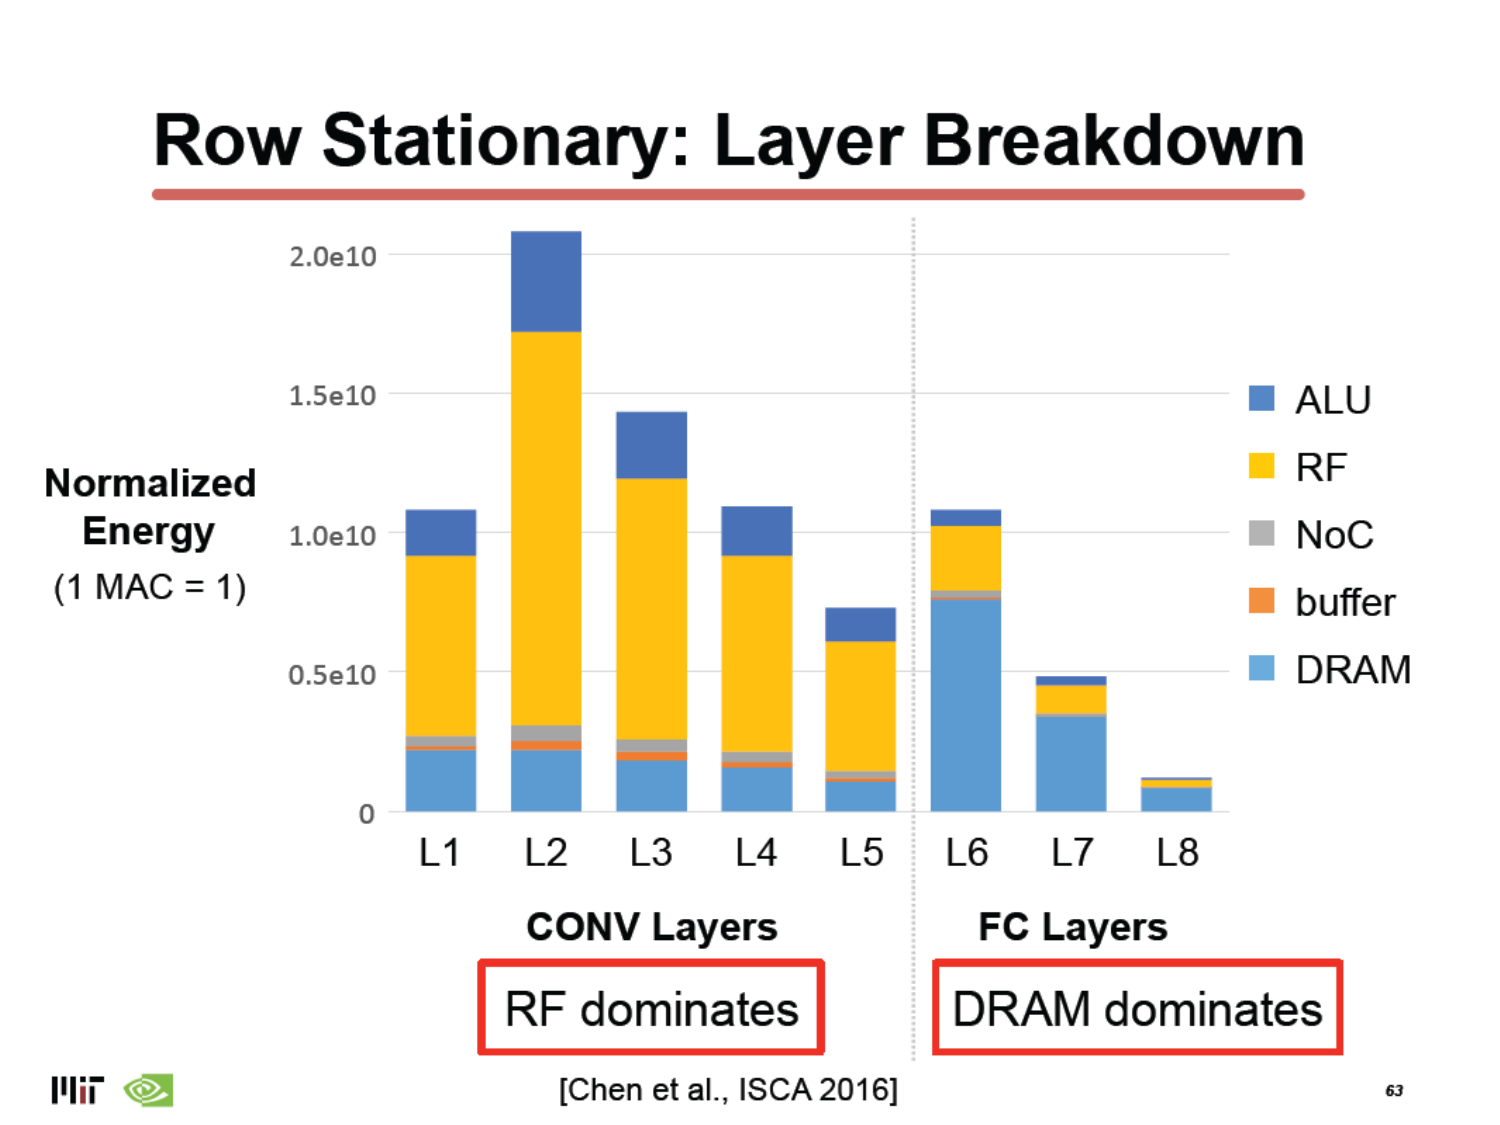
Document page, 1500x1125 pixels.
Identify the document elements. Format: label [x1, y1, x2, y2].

picture [24, 88, 1413, 1115]
